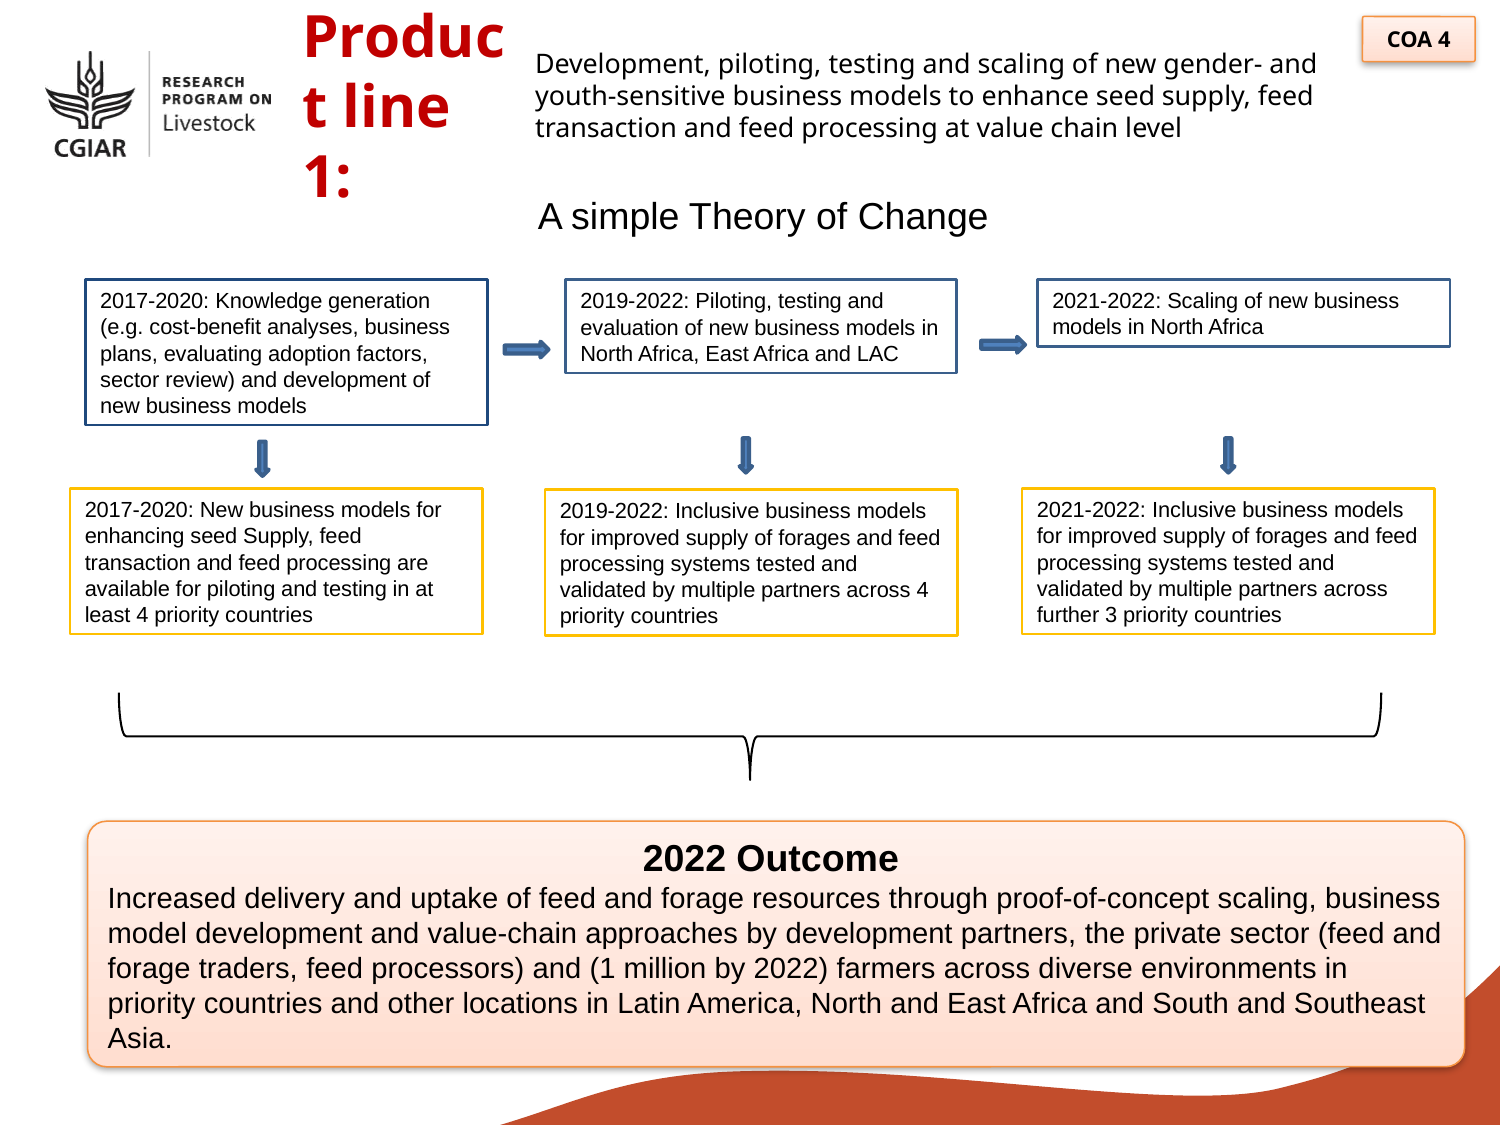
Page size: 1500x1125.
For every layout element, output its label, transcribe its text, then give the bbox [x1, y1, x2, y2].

picture [45, 51, 271, 157]
text_box [979, 334, 1028, 355]
text_box [502, 339, 551, 360]
text_box COA 4 [1361, 15, 1476, 63]
text_box A simple Theory of Change [522, 184, 1004, 245]
text_box [737, 436, 755, 475]
text_box 2017-2020: New business models for enhancing seed Supply, feed transaction and feed processing are available for piloting and testing in at least 4 priority countries [69, 488, 483, 635]
text_box 2022 Outcome Increased delivery and uptake of feed and forage resources through proof-of-concept scaling, business model development and value-chain approaches by development partners, the private sector (feed and forage traders, feed processors) and (1 million by 2022) farmers across diverse environments in priority countries and other locations in Latin America, North and East Africa and South and Southeast Asia. [86, 820, 1466, 1068]
text_box [1220, 436, 1237, 475]
text_box [118, 692, 1383, 781]
text_box 2017-2020: Knowledge generation (e.g. cost-benefit analyses, business plans, evaluating adoption factors, sector review) and development of new business models [85, 279, 488, 426]
text_box [254, 439, 271, 478]
text_box 2019-2022: Piloting, testing and evaluation of new business models in North Africa, East Africa and LAC [565, 279, 957, 373]
list Development, piloting, testing and scaling of new gender- and youth-sensitive business models to enhance seed supply, feed transaction and feed processing at value chain level [520, 38, 1363, 175]
text_box 2019-2022: Inclusive business models for improved supply of forages and feed processing systems tested and validated by multiple partners across 4 priority countries [545, 489, 958, 636]
text_box 2021-2022: Inclusive business models for improved supply of forages and feed processing systems tested and validated by multiple partners across further 3 priority countries [1022, 488, 1435, 635]
text_box 2021-2022: Scaling of new business models in North Africa [1037, 279, 1450, 347]
list Product line 1: [287, 33, 525, 175]
